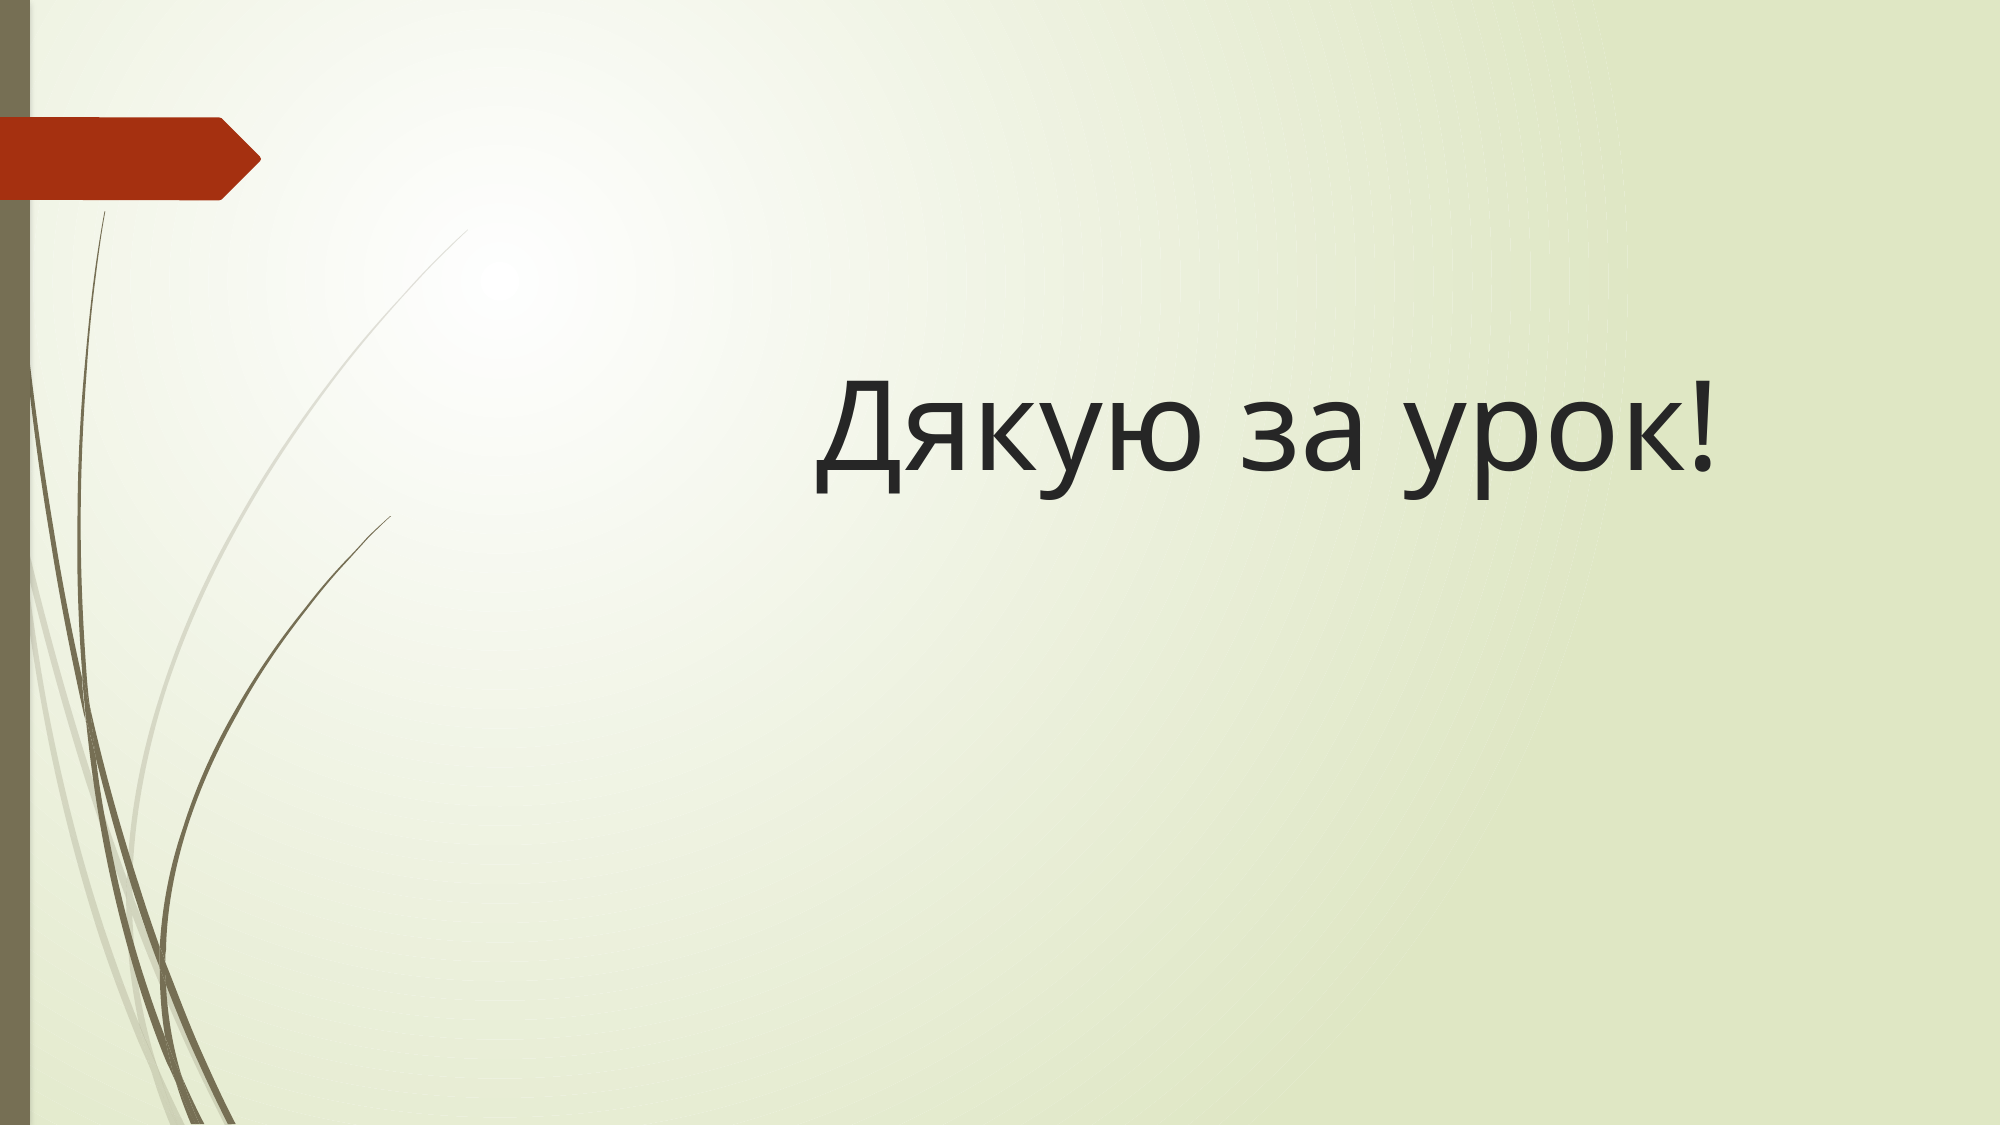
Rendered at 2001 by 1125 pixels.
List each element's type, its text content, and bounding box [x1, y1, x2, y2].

title Дякую за урок! [537, 337, 2000, 579]
